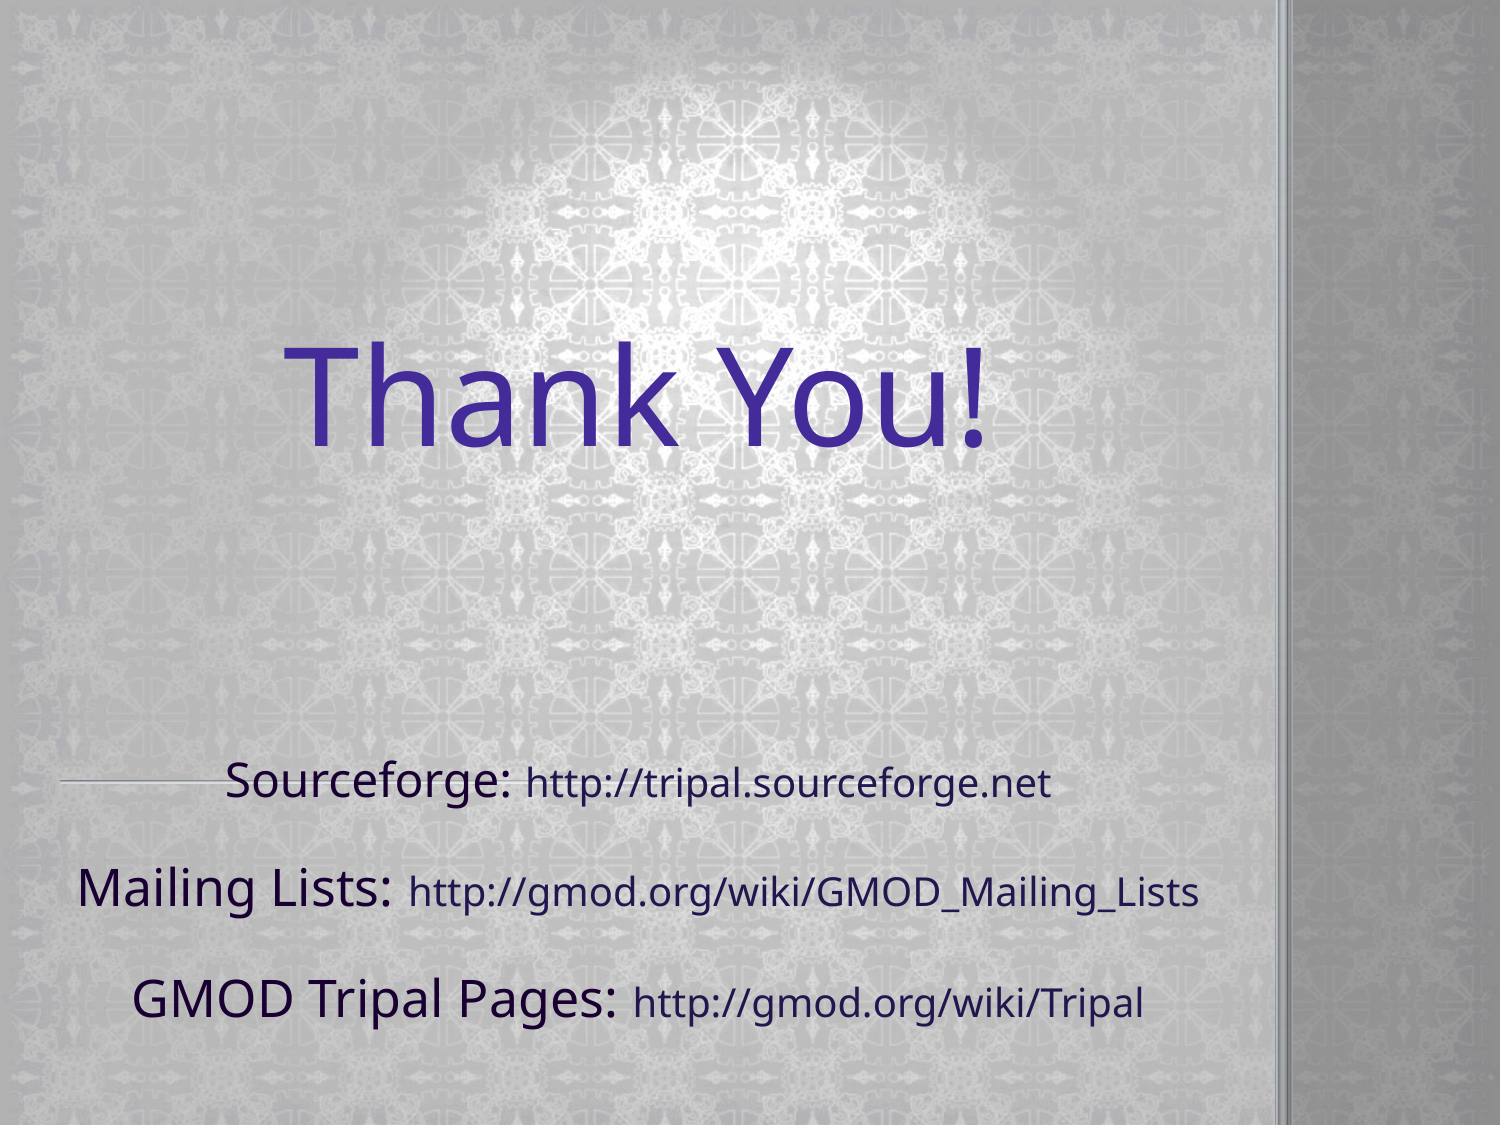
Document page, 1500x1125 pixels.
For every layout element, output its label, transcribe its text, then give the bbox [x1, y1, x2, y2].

picture [0, 0, 1500, 1125]
text_box Thank You! [57, 331, 1220, 452]
text_box Sourceforge: http://tripal.sourceforge.net Mailing Lists: http://gmod.org/wiki/GMOD_Mailing_Lists GMOD Tripal Pages: http://gmod.org/wiki/Tripal [57, 741, 1220, 1092]
